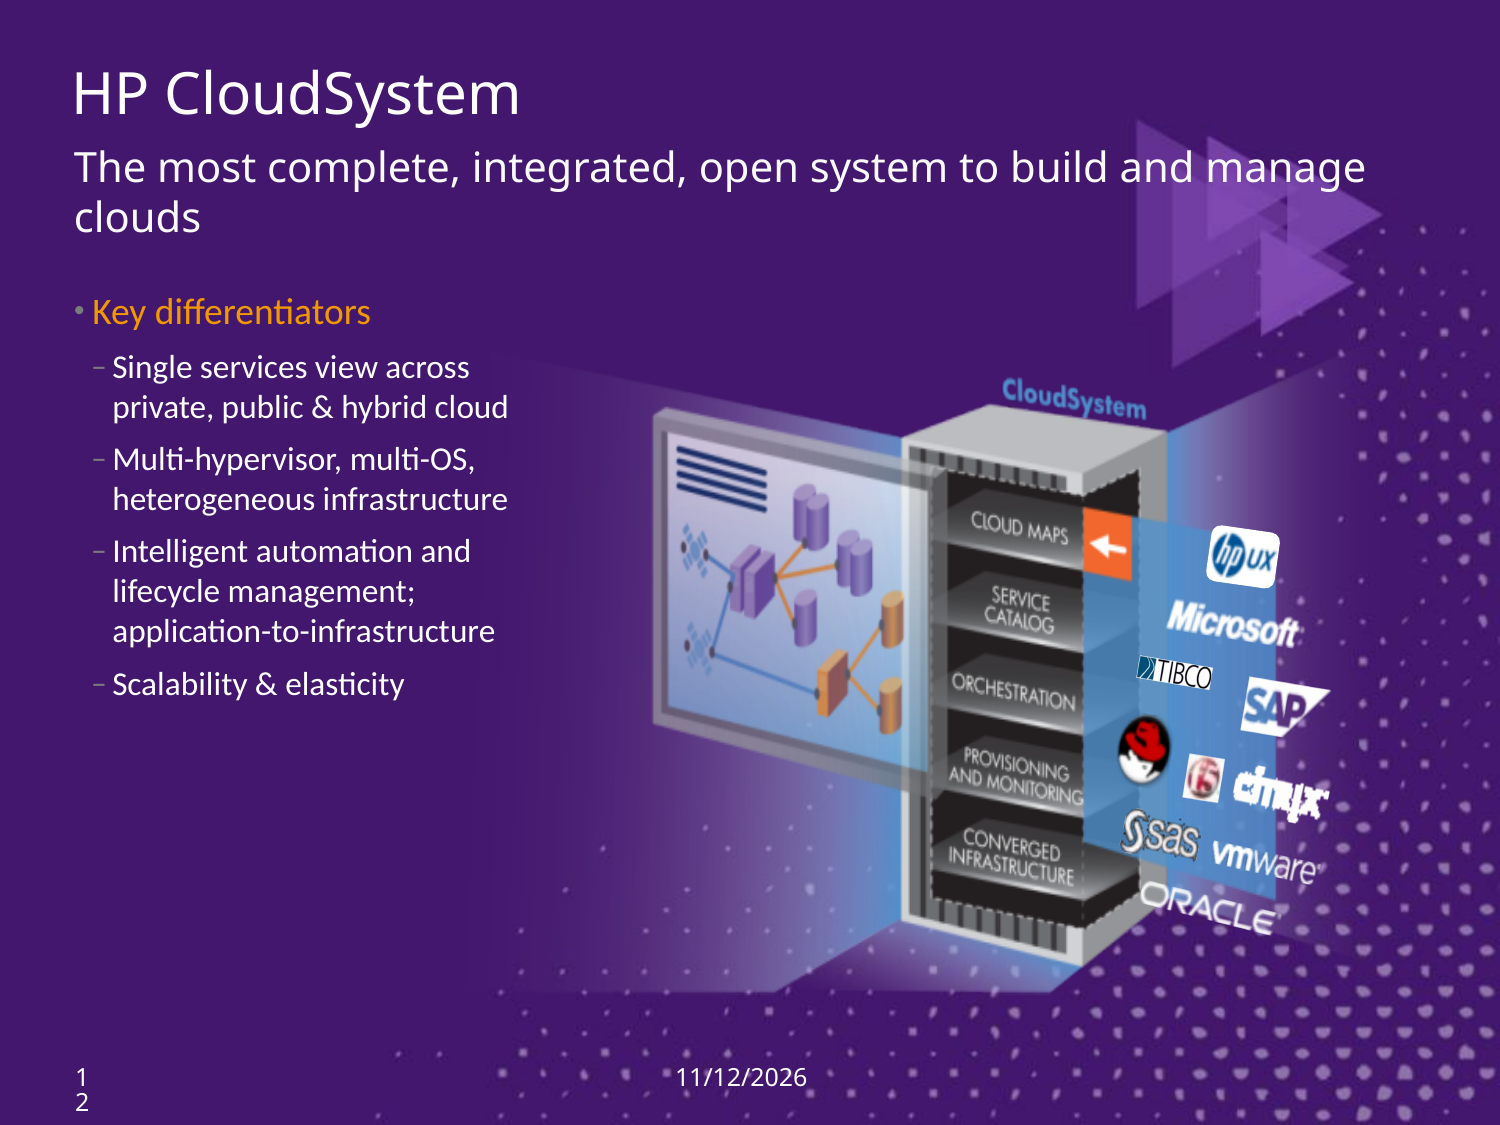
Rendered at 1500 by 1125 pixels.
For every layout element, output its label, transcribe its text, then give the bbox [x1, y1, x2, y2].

list The most complete, integrated, open system to build and manage clouds [58, 132, 1432, 198]
title HP CloudSystem [56, 50, 1431, 154]
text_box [1115, 528, 1328, 921]
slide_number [660, 1061, 840, 1095]
text_box Key differentiators Single services view across private, public & hybrid cloud Multi-hypervisor, multi-OS, heterogeneous infrastructure Intelligent automation and lifecycle management; application-to-infrastructure Scalability & elasticity [59, 279, 308, 710]
slide_number 12 [60, 1061, 113, 1095]
picture [0, 0, 1500, 1125]
